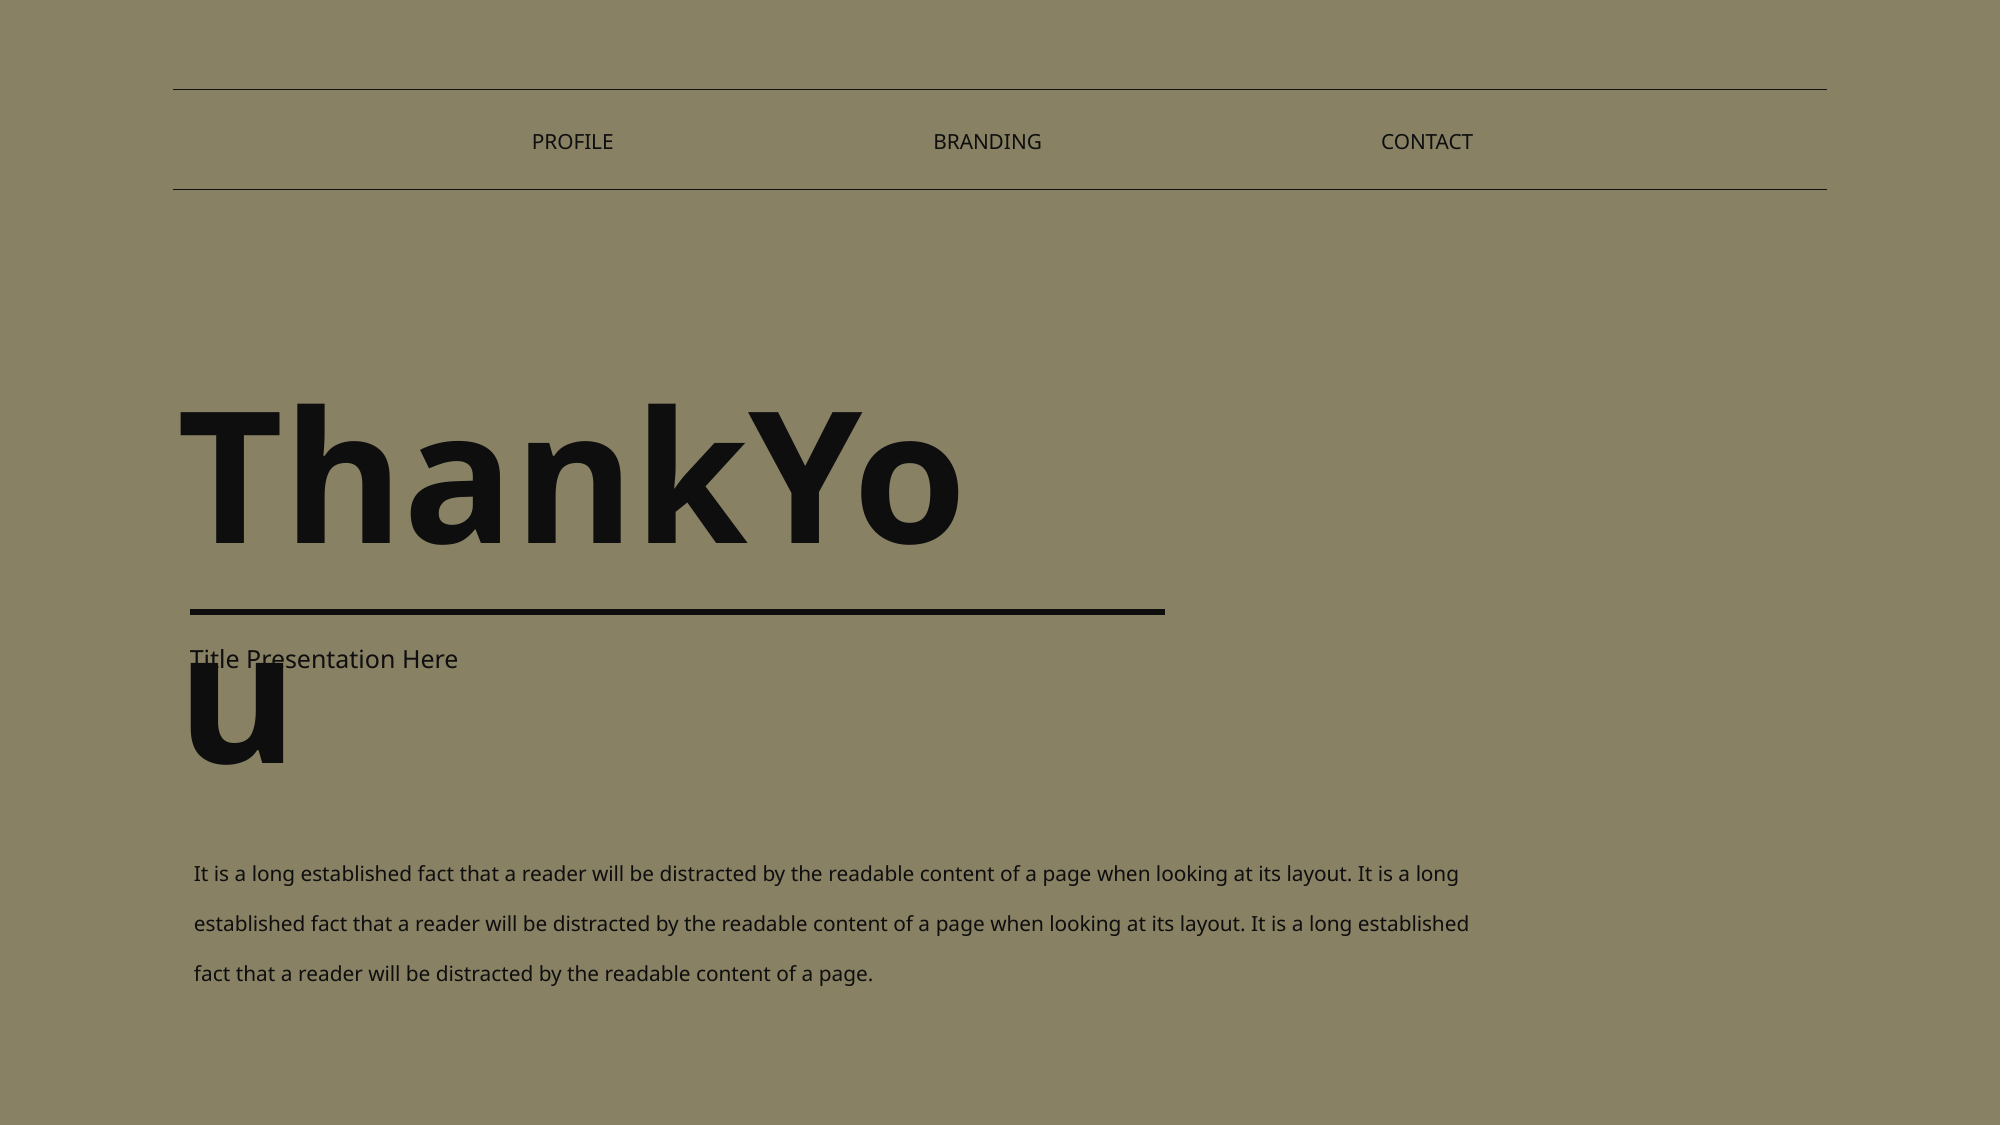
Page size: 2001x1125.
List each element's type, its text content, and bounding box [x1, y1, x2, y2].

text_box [437, 121, 1563, 162]
text_box Title Presentation Here [174, 635, 669, 681]
text_box It is a long established fact that a reader will be distracted by the readable content of a page when looking at its layout. It is a long established fact that a reader will be distracted by the readable content of a page when looking at its layout. It is a long established fact that a reader will be distracted by the readable content of a page. [179, 828, 1486, 993]
text_box ThankYou [162, 352, 1080, 566]
